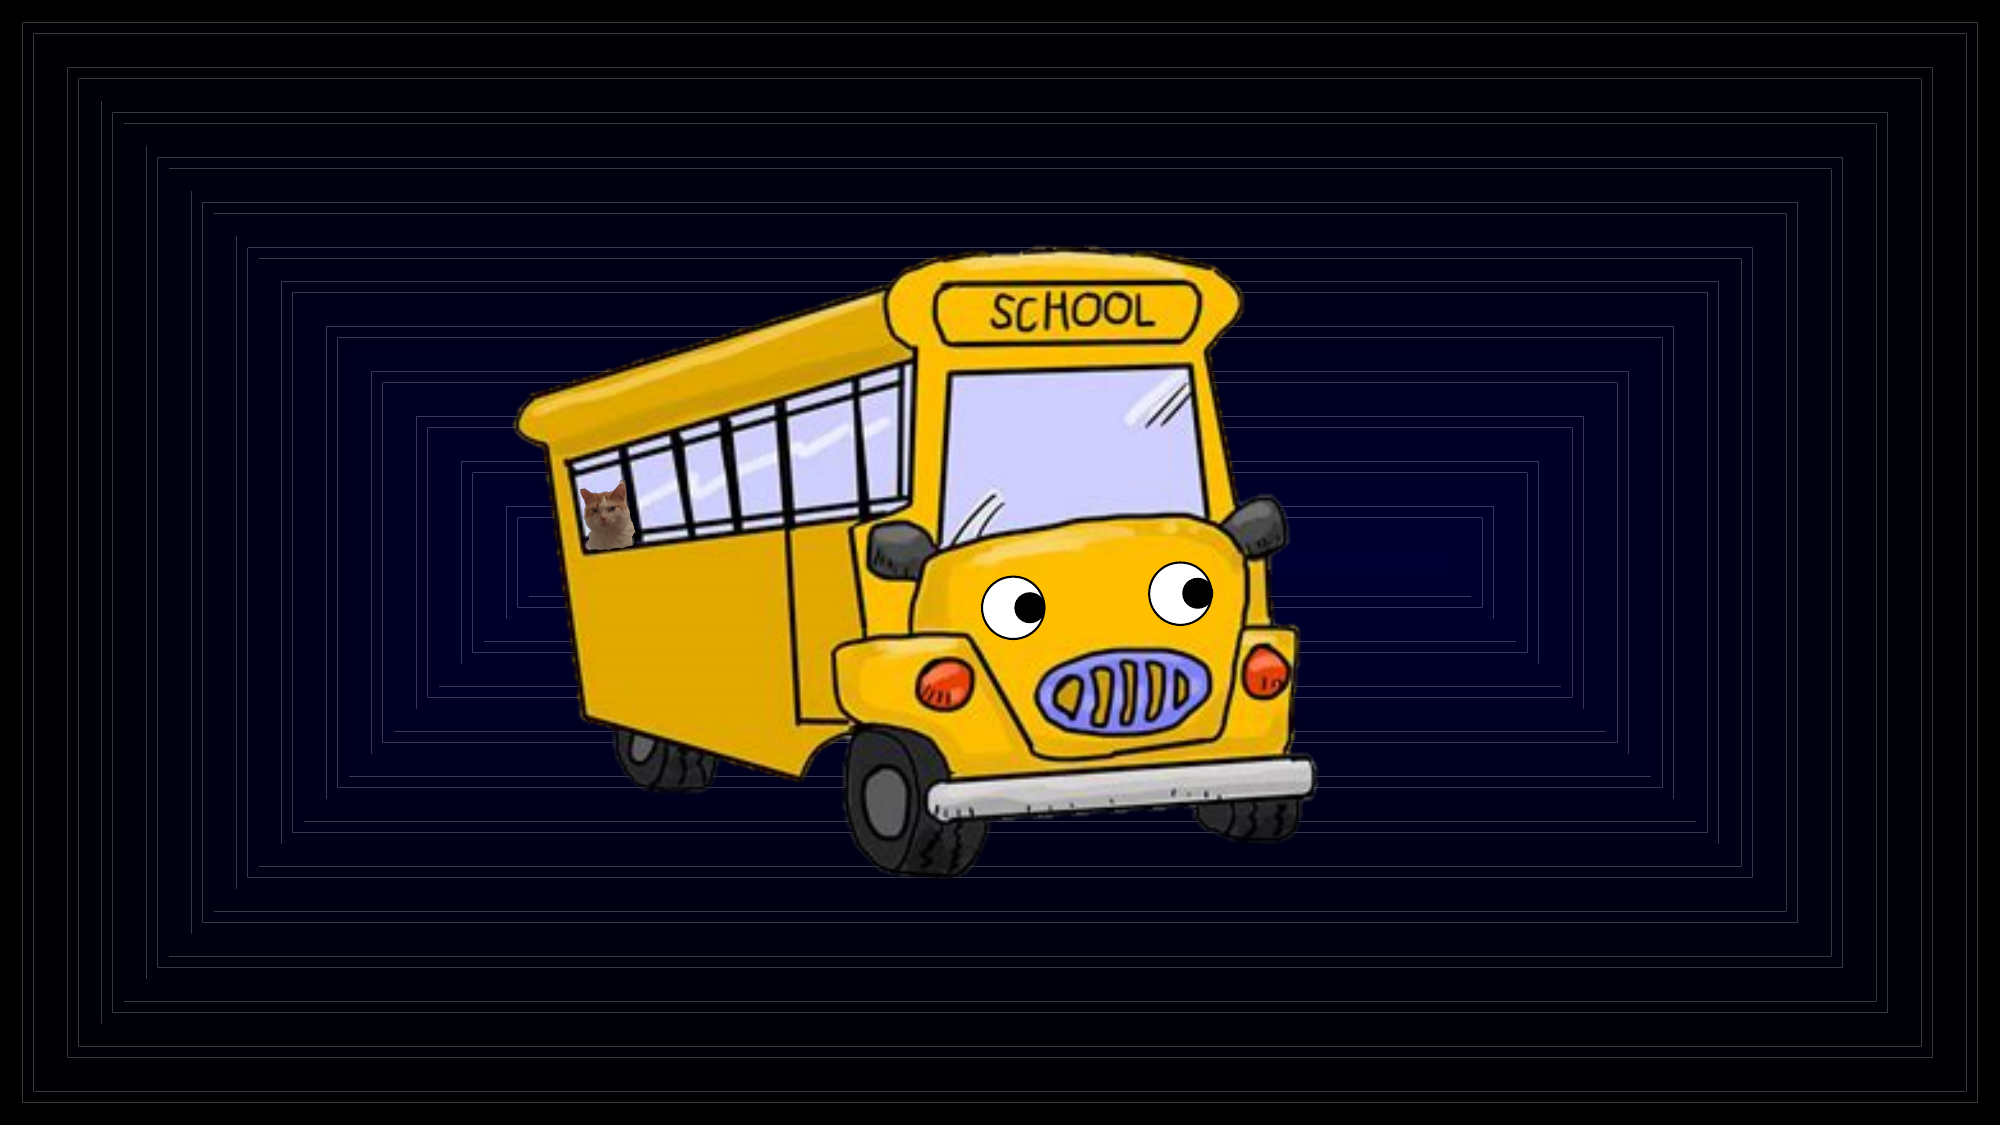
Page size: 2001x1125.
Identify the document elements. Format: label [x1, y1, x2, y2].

text_box [310, 189, 1522, 936]
